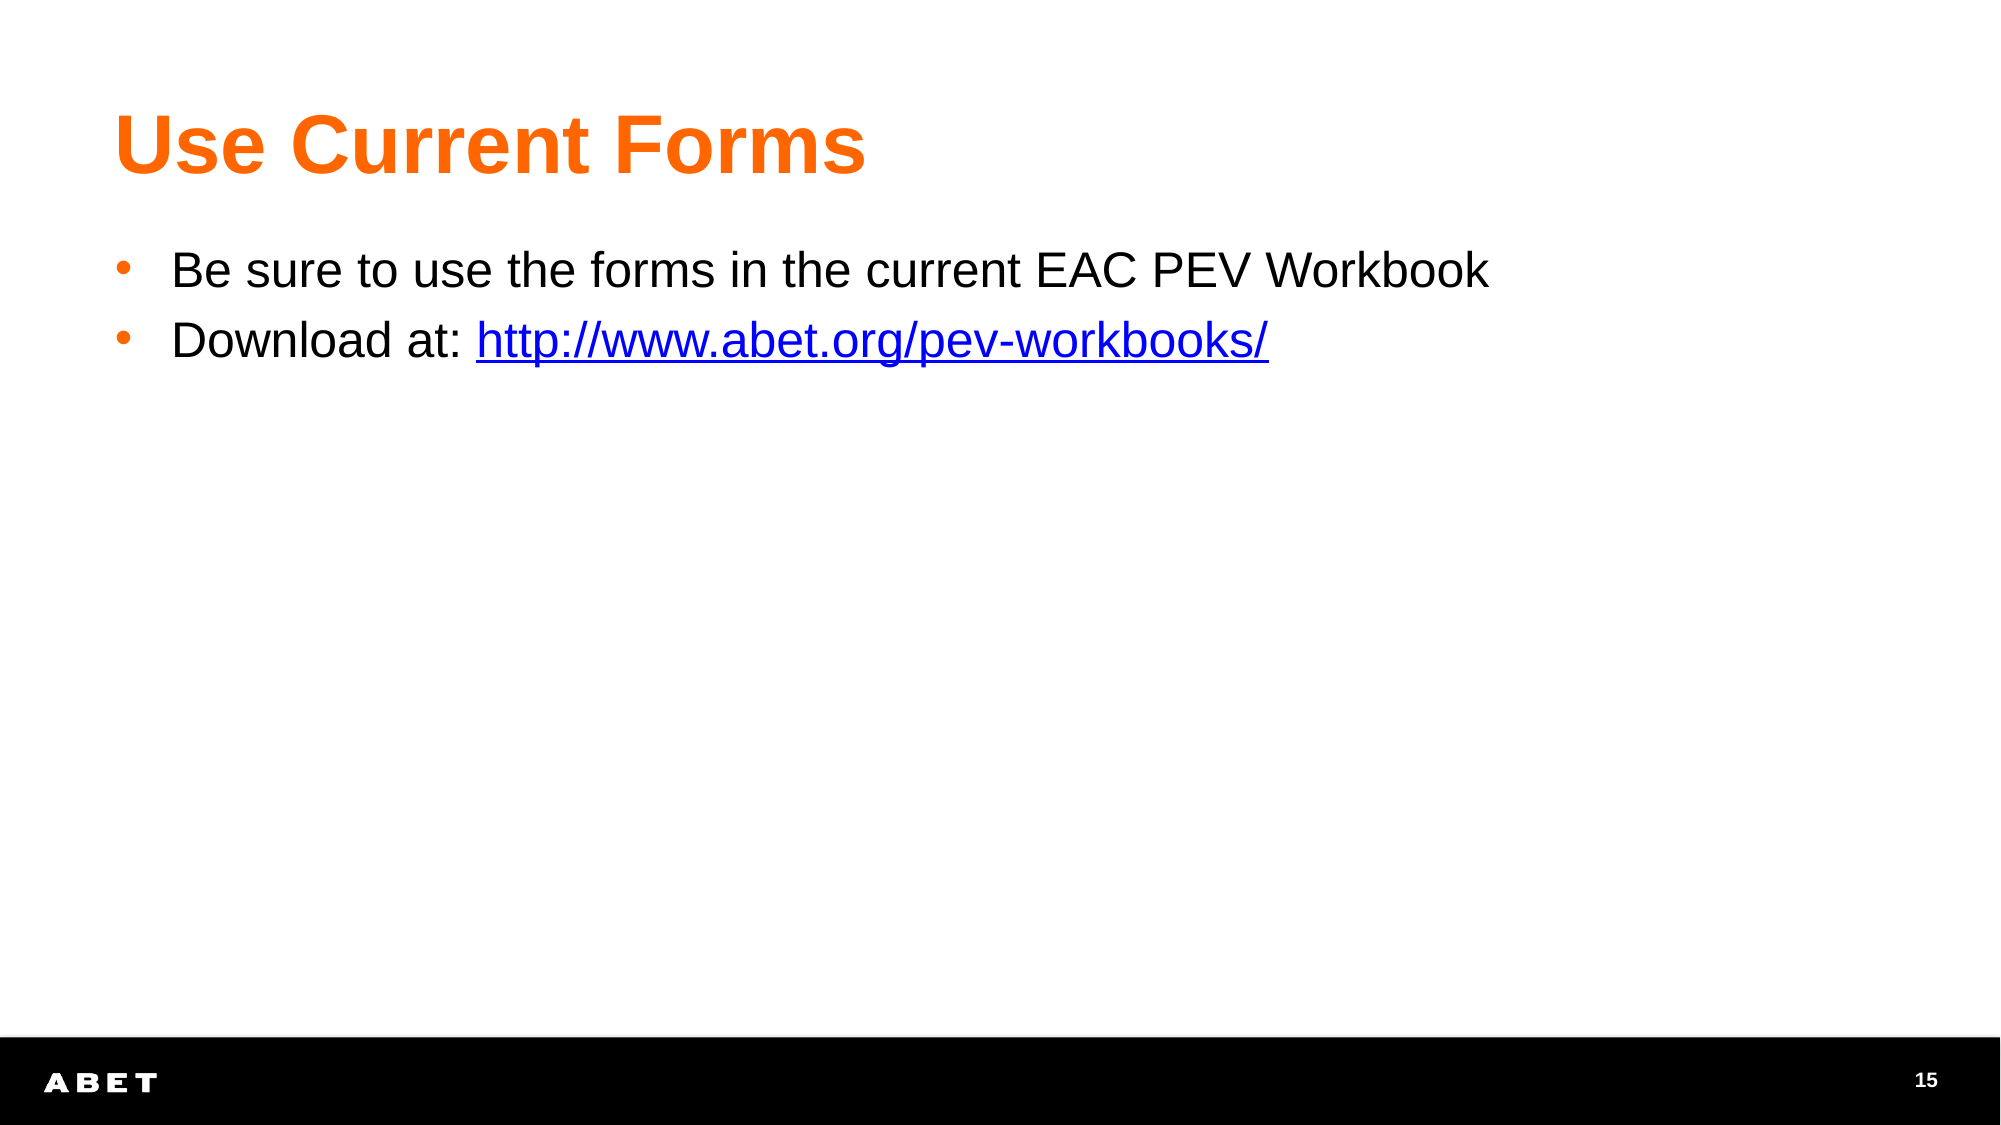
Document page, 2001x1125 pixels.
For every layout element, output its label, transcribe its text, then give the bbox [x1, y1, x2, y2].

title Use Current Forms [99, 82, 1900, 213]
picture [16, 1052, 184, 1113]
list Be sure to use the forms in the current EAC PEV Workbook Download at: http://www.abet.org/pev-workbooks/ [99, 229, 1900, 943]
